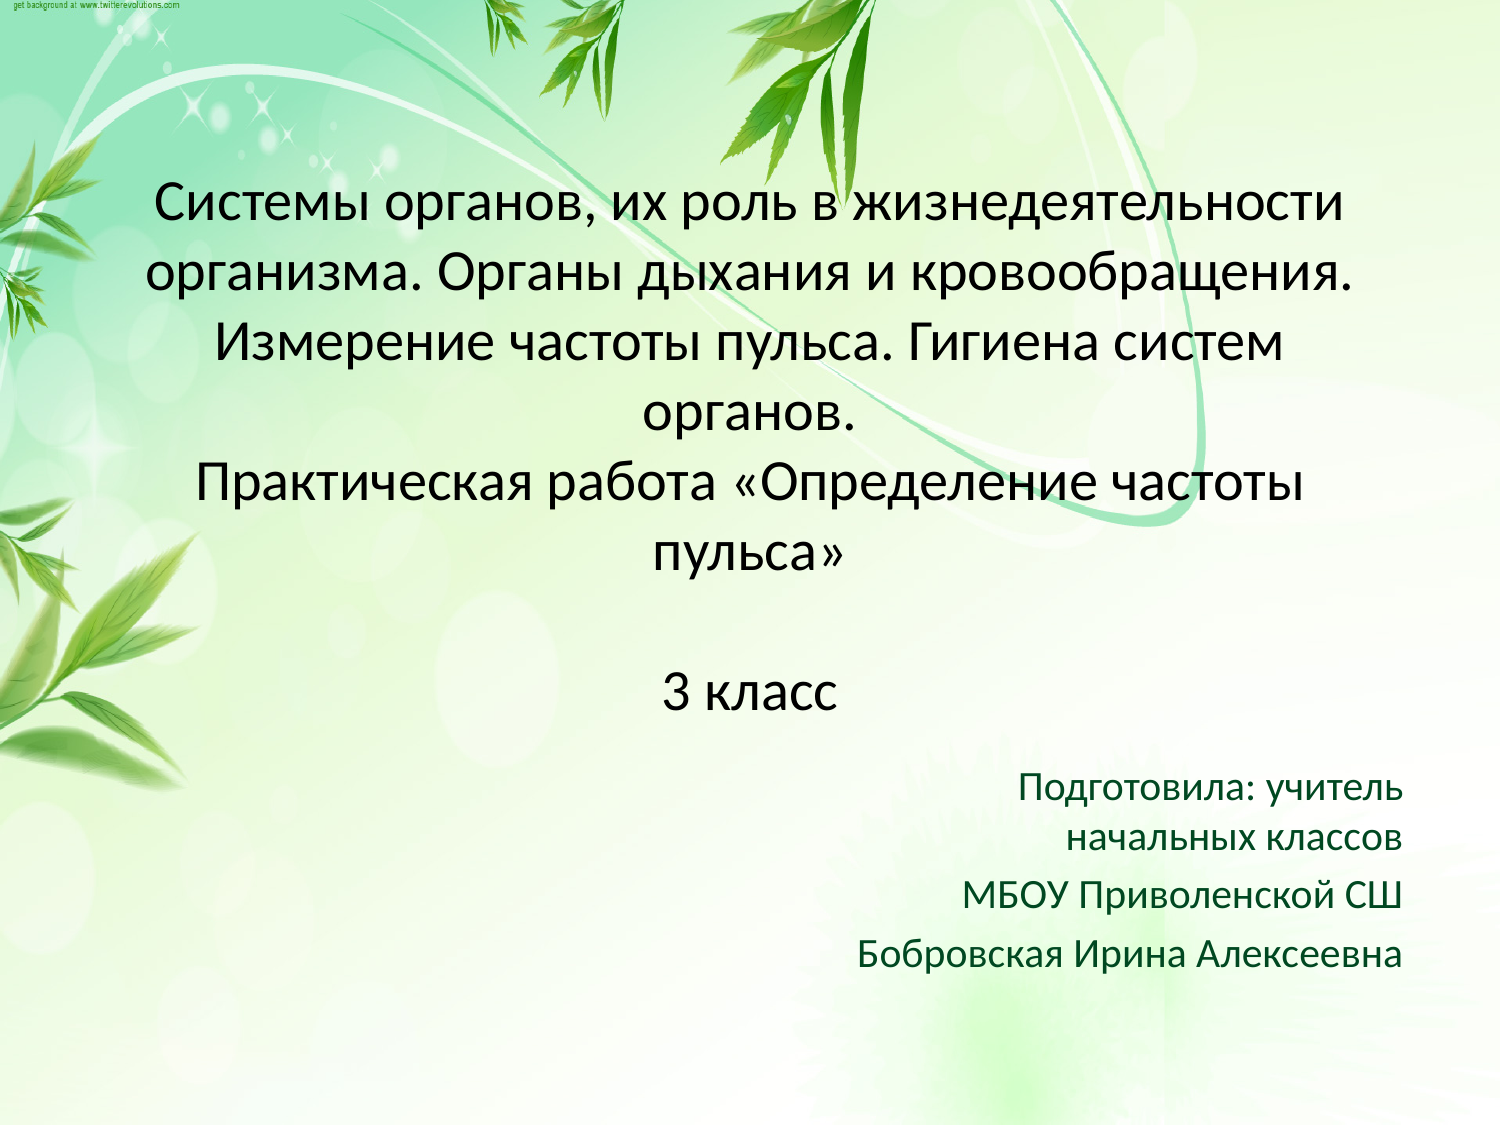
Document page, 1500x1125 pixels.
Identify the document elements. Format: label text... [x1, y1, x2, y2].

subtitle Подготовила: учитель начальных классов МБОУ Приволенской СШ Бобровская Ирина Алексеевна [809, 751, 1419, 1039]
title Системы органов, их роль в жизнедеятельности организма. Органы дыхания и кровообращения. Измерение частоты пульса. Гигиена систем органов. Практическая работа «Определение частоты пульса» 3 класс [112, 246, 1388, 638]
picture [0, 0, 1500, 1125]
